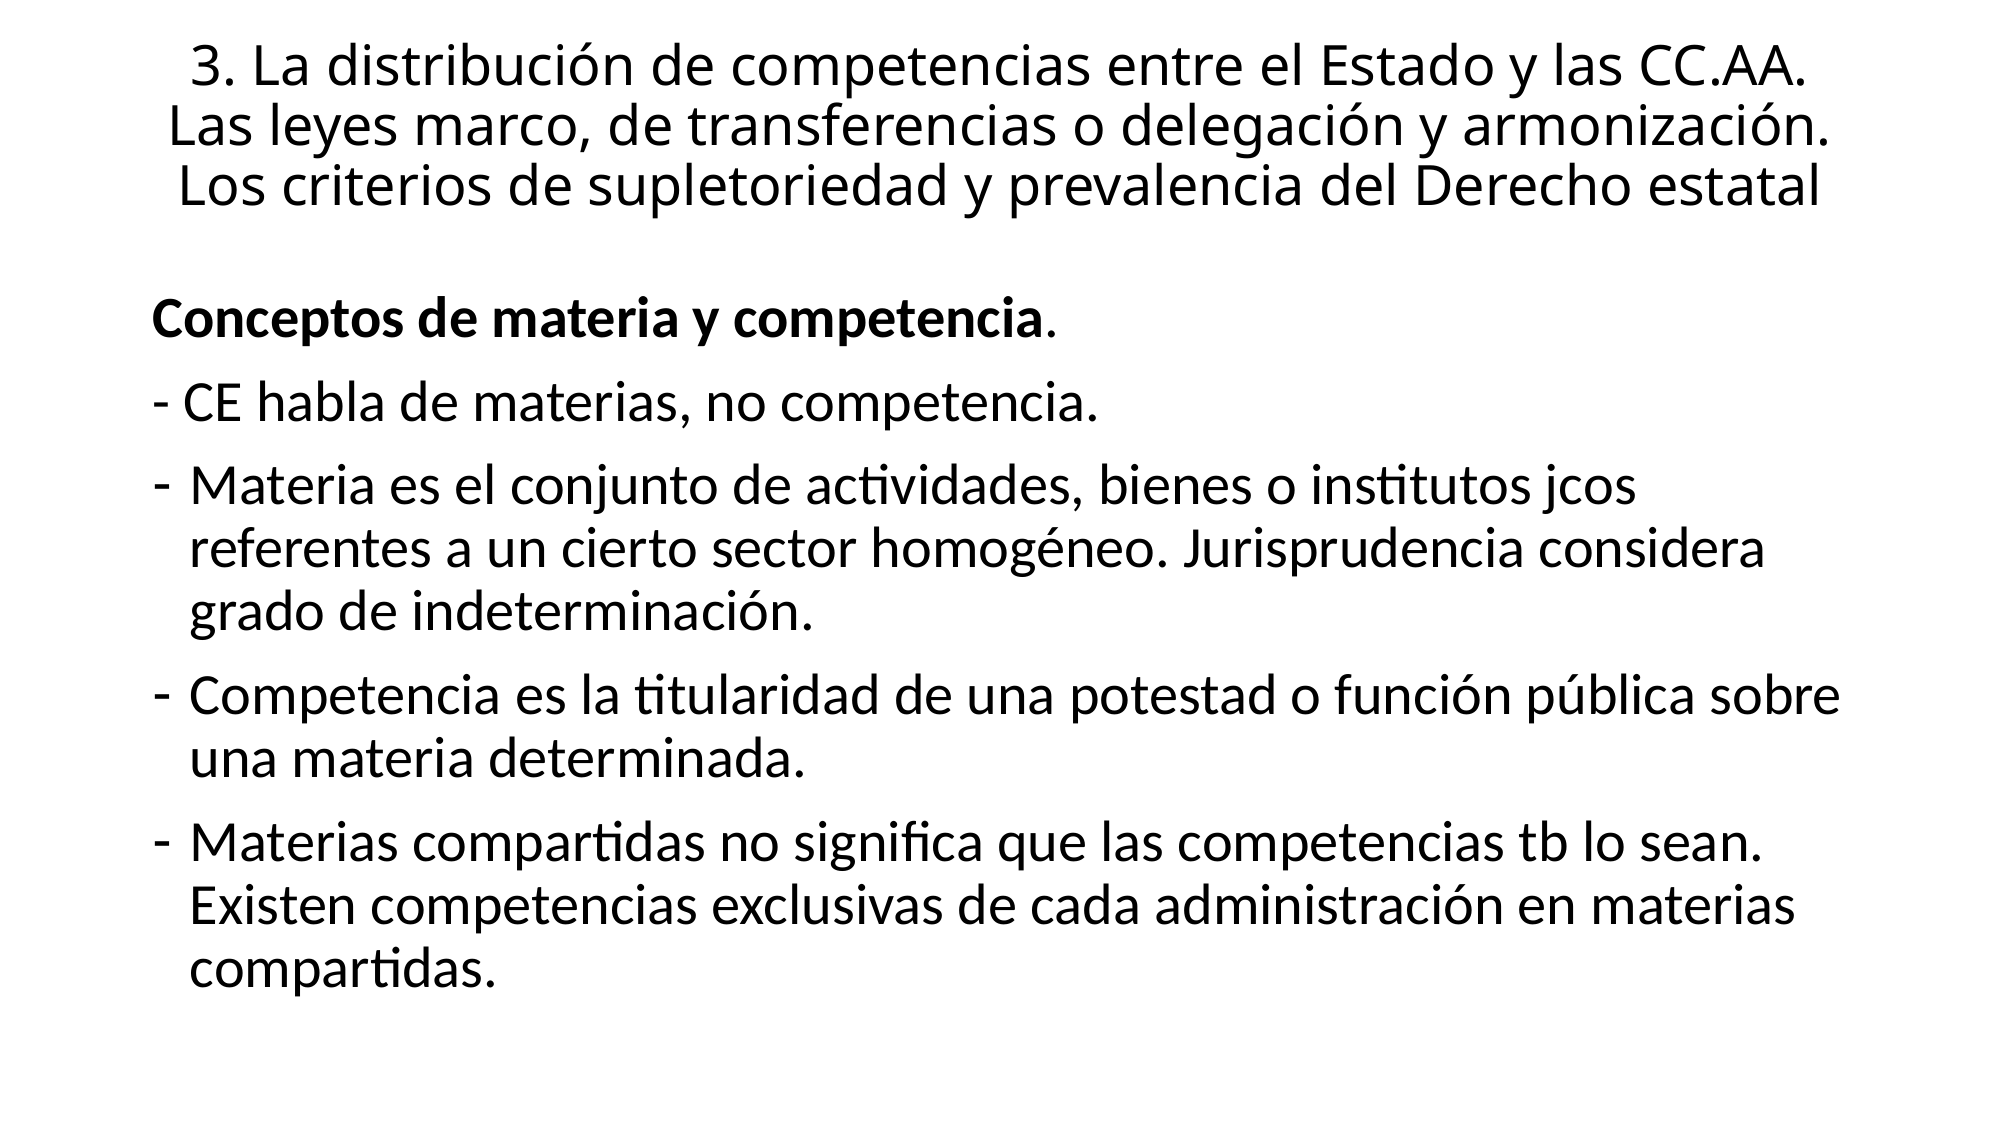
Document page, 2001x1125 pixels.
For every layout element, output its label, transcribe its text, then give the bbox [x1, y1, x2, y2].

list Conceptos de materia y competencia. - CE habla de materias, no competencia. Materia es el conjunto de actividades, bienes o institutos jcos referentes a un cierto sector homogéneo. Jurisprudencia considera grado de indeterminación. Competencia es la titularidad de una potestad o función pública sobre una materia determinada. Materias compartidas no significa que las competencias tb lo sean. Existen competencias exclusivas de cada administración en materias compartidas. [137, 279, 1863, 1100]
title 3. La distribución de competencias entre el Estado y las CC.AA. Las leyes marco, de transferencias o delegación y armonización. Los criterios de supletoriedad y prevalencia del Derecho estatal [137, 0, 1863, 255]
